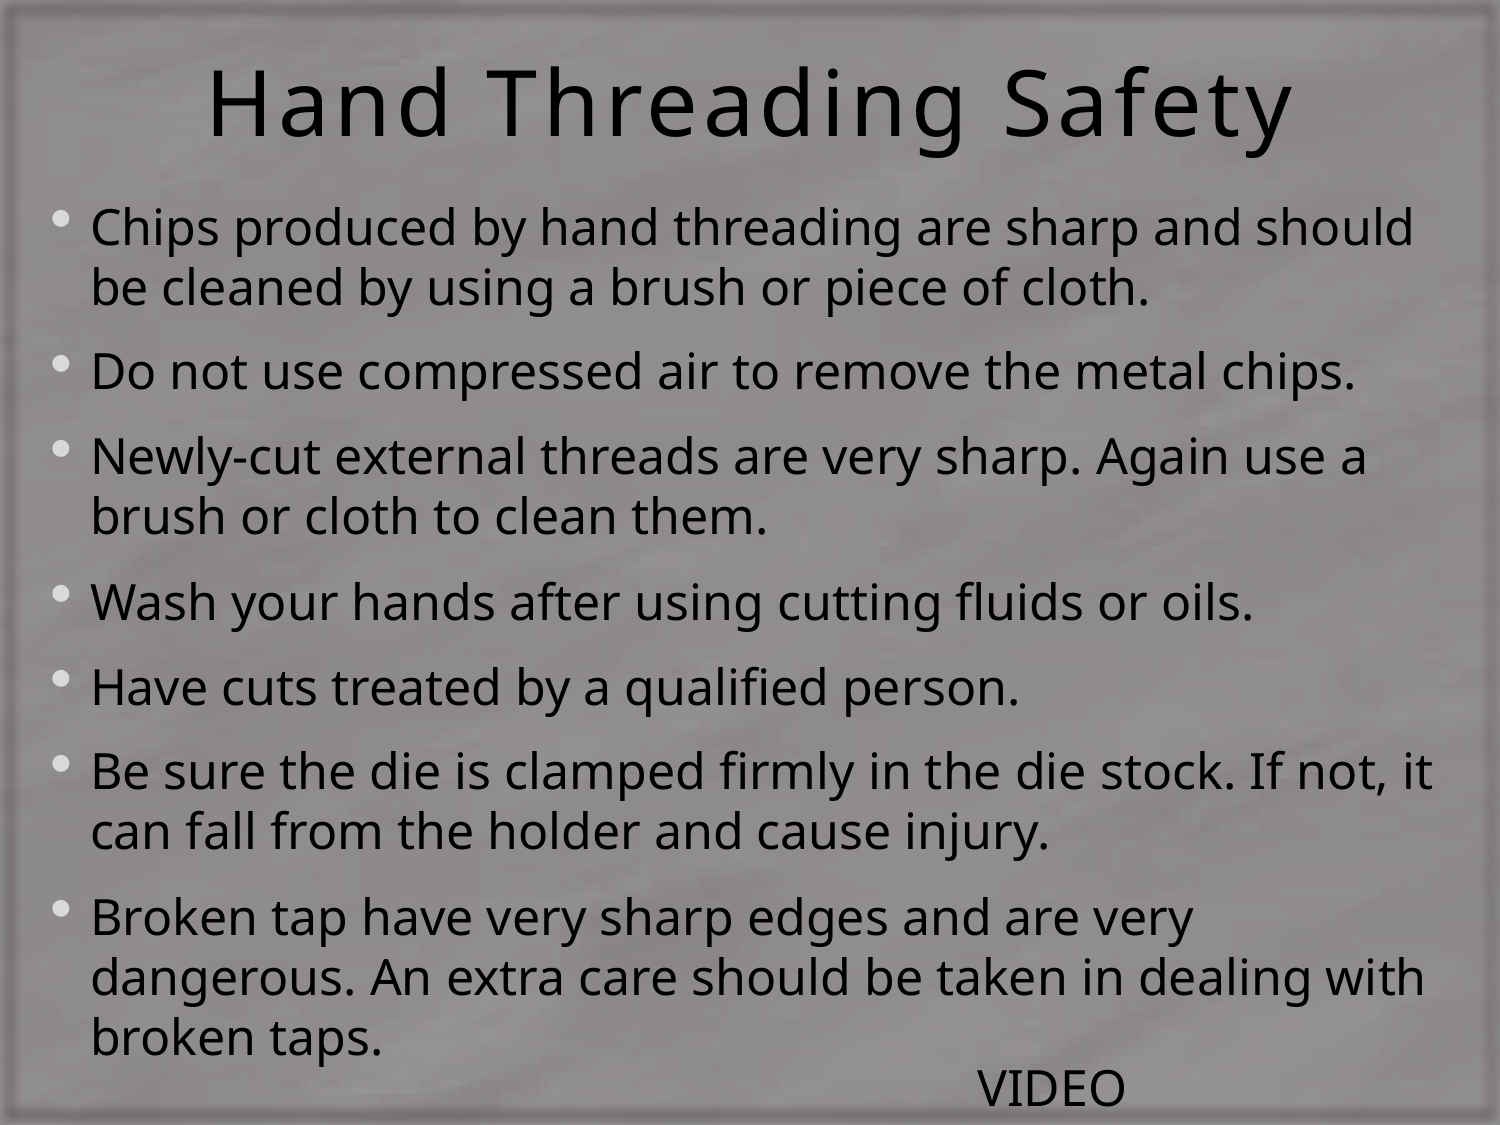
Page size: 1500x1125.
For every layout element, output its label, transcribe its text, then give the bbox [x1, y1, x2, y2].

list Chips produced by hand threading are sharp and should be cleaned by using a brush or piece of cloth. Do not use compressed air to remove the metal chips. Newly-cut external threads are very sharp. Again use a brush or cloth to clean them. Wash your hands after using cutting fluids or oils. Have cuts treated by a qualified person. Be sure the die is clamped firmly in the die stock. If not, it can fall from the holder and cause injury. Broken tap have very sharp edges and are very dangerous. An extra care should be taken in dealing with broken taps. [37, 187, 1463, 1125]
text_box VIDEO [962, 1049, 1500, 1124]
title Hand Threading Safety [52, 37, 1448, 187]
